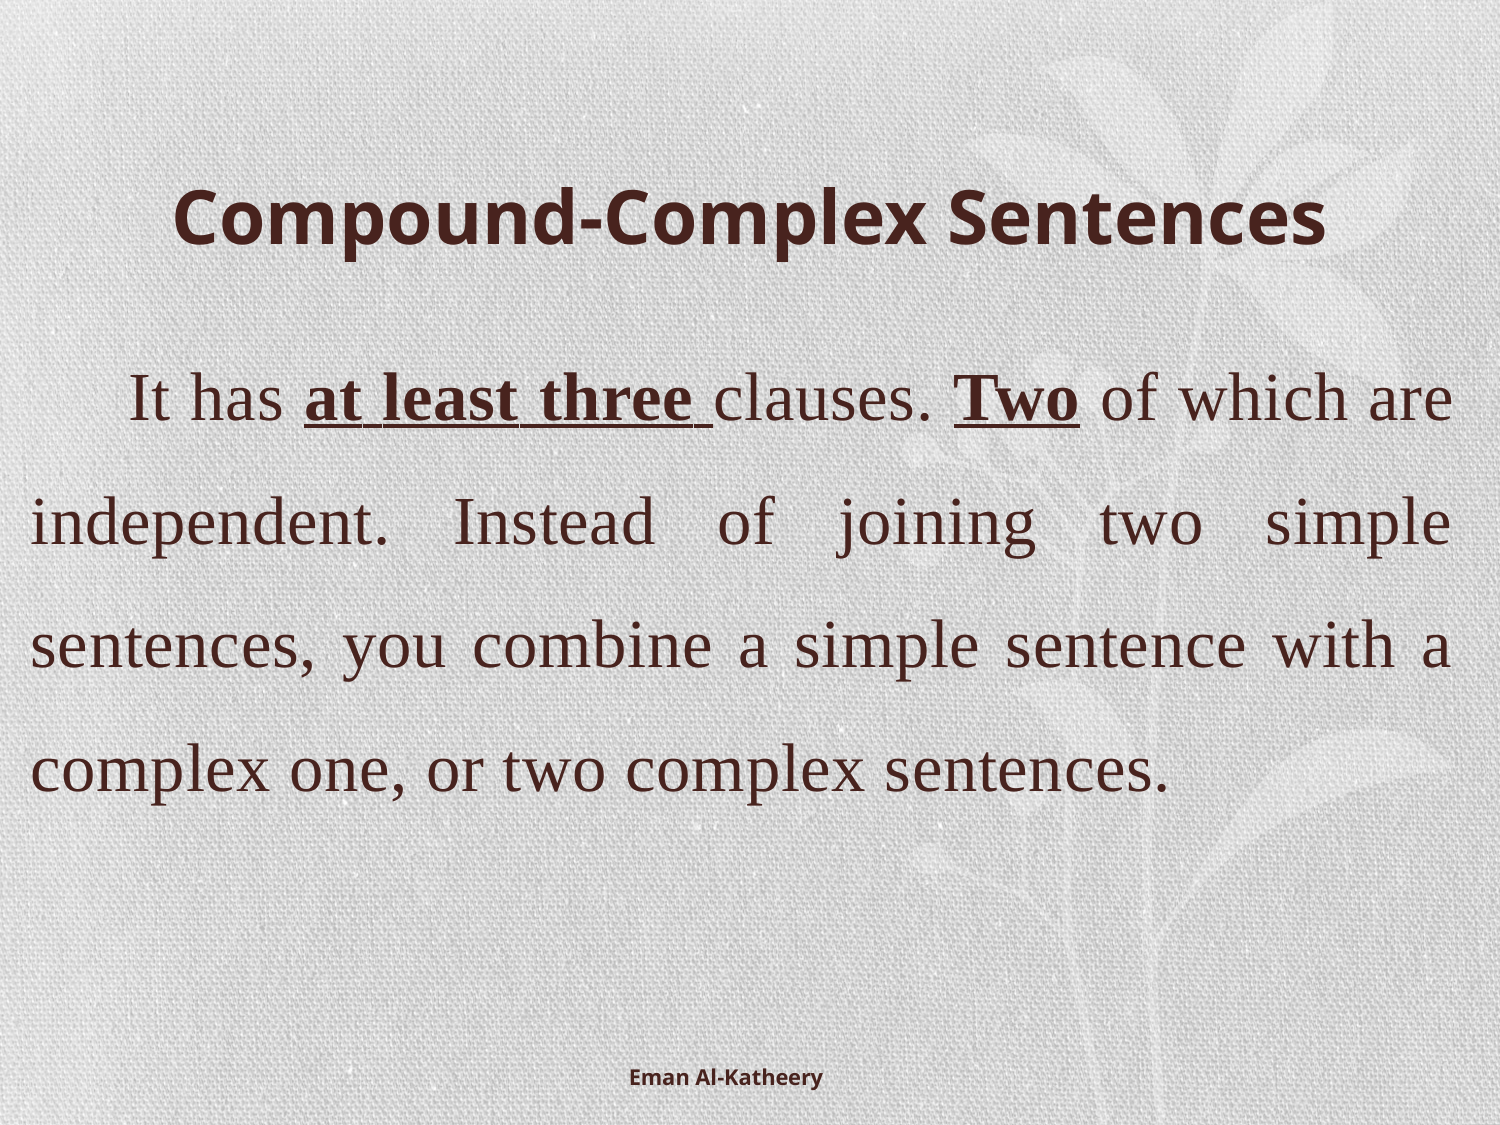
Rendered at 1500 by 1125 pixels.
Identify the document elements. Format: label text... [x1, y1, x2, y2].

title Compound-Complex Sentences [45, 97, 1455, 208]
footer Eman Al-Katheery [614, 1054, 1285, 1103]
list It has at least three clauses. Two of which are independent. Instead of joining two simple sentences, you combine a simple sentence with a complex one, or two complex sentences. [15, 208, 1471, 1023]
